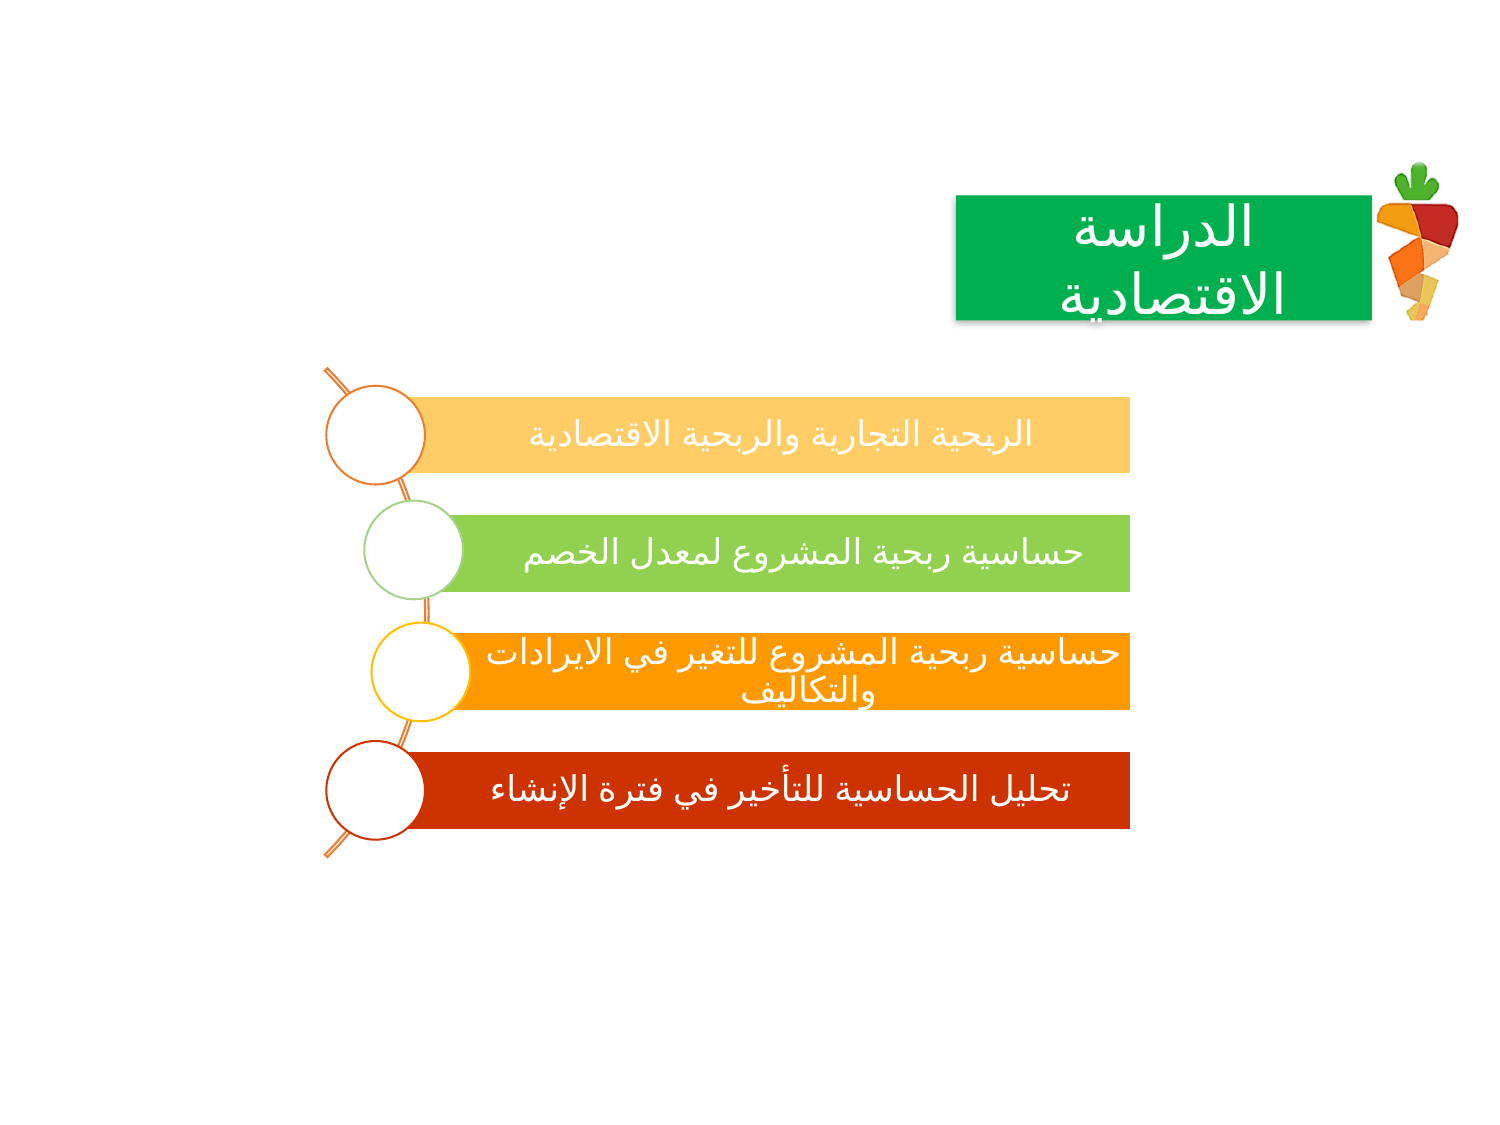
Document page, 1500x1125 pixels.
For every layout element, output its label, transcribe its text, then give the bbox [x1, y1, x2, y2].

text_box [317, 356, 1138, 870]
picture [1371, 159, 1463, 321]
text_box الدراسة الاقتصادية [955, 194, 1371, 321]
